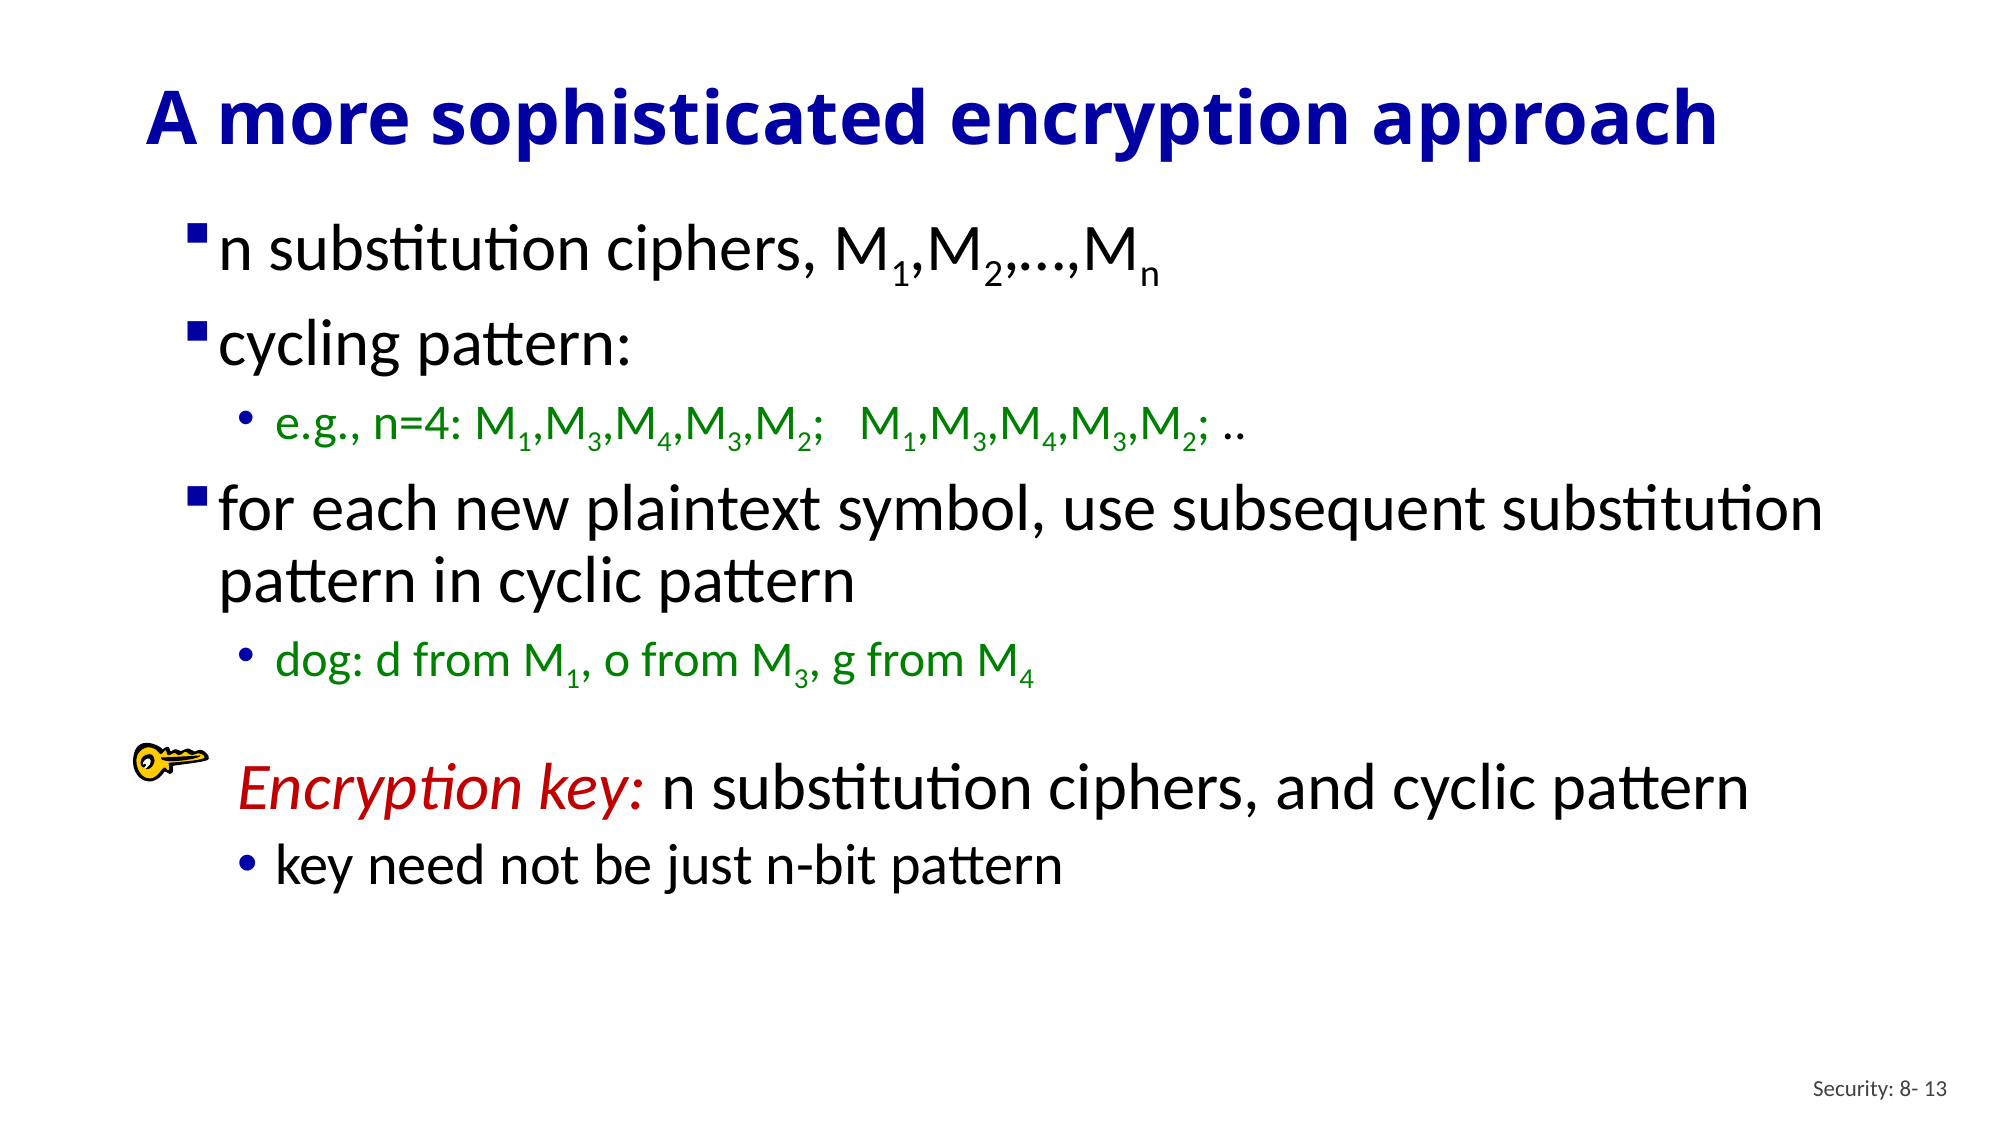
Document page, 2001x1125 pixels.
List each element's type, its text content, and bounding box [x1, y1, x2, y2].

picture [132, 742, 209, 782]
text_box n substitution ciphers, M1,M2,…,Mn cycling pattern: e.g., n=4: M1,M3,M4,M3,M2; M1,M3,M4,M3,M2; .. for each new plaintext symbol, use subsequent substitution pattern in cyclic pattern dog: d from M1, o from M3, g from M4 Encryption key: n substitution ciphers, and cyclic pattern key need not be just n-bit pattern [145, 197, 1887, 960]
title A more sophisticated encryption approach [131, 47, 1856, 195]
slide_number Security: 8- 13 [1512, 1056, 1963, 1117]
